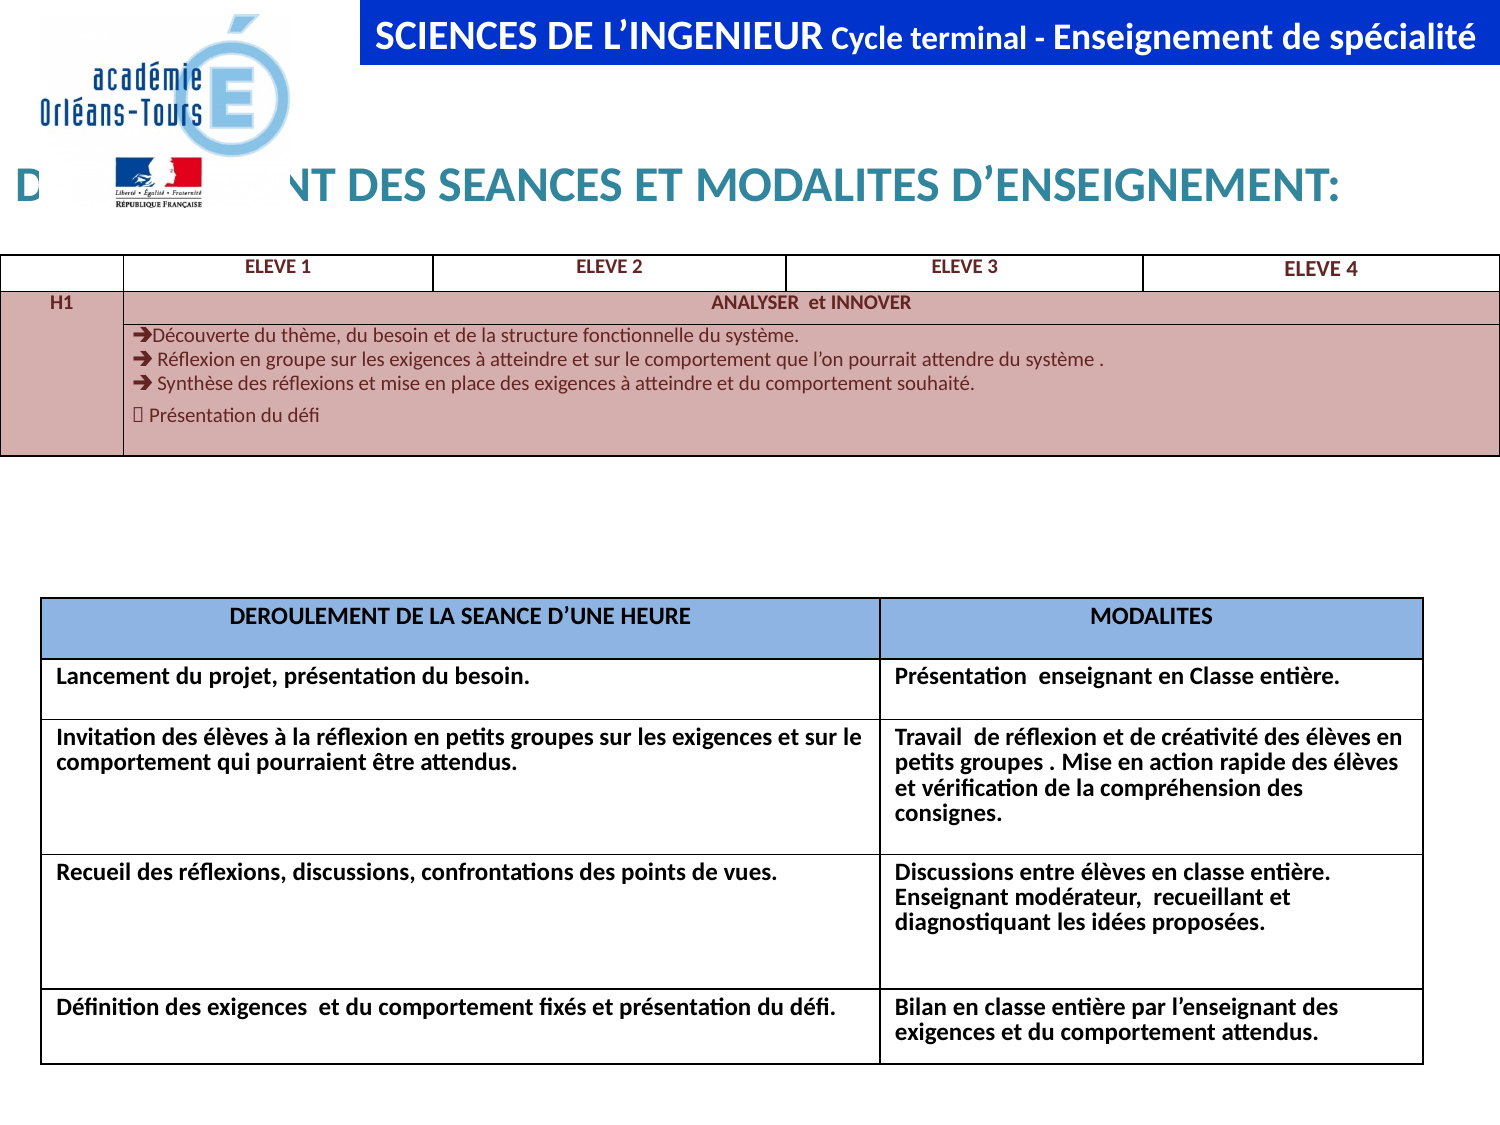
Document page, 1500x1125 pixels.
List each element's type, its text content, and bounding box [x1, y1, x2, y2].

table_cell H1 [1, 292, 123, 455]
table_cell Discussions entre élèves en classe entière. Enseignant modérateur, recueillant et diagnostiquant les idées proposées. [881, 855, 1422, 988]
table_cell Bilan en classe entière par l’enseignant des exigences et du comportement attendus. [881, 990, 1422, 1063]
table_cell Travail de réflexion et de créativité des élèves en petits groupes . Mise en action rapide des élèves et vérification de la compréhension des consignes. [881, 720, 1422, 854]
table_header MODALITES [881, 599, 1422, 658]
table_cell Recueil des réflexions, discussions, confrontations des points de vues. [42, 855, 879, 988]
text_box DEROULEMENT DES SEANCES ET MODALITES D’ENSEIGNEMENT: [0, 113, 1471, 219]
table_cell Définition des exigences et du comportement fixés et présentation du défi. [42, 990, 879, 1063]
table_header ELEVE 4 [1144, 256, 1499, 291]
table_cell Invitation des élèves à la réflexion en petits groupes sur les exigences et sur le comportement qui pourraient être attendus. [42, 720, 879, 854]
table_header [1, 256, 123, 291]
table_cell Présentation enseignant en Classe entière. [881, 660, 1422, 719]
table_cell Découverte du thème, du besoin et de la structure fonctionnelle du système. Réflexion en groupe sur les exigences à atteindre et sur le comportement que l’on pourrait attendre du système . Synthèse des réflexions et mise en place des exigences à atteindre et du comportement souhaité.  Présentation du défi [124, 325, 1499, 455]
table_cell ANALYSER et INNOVER [124, 292, 1499, 324]
picture [38, 13, 290, 208]
text_box SCIENCES DE L’INGENIEUR Cycle terminal - Enseignement de spécialité [360, 0, 1500, 65]
table_header ELEVE 3 [787, 256, 1142, 291]
table_header ELEVE 1 [124, 256, 432, 291]
table_header DEROULEMENT DE LA SEANCE D’UNE HEURE [42, 599, 879, 658]
table_header ELEVE 2 [434, 256, 785, 291]
table_cell Lancement du projet, présentation du besoin. [42, 660, 879, 719]
